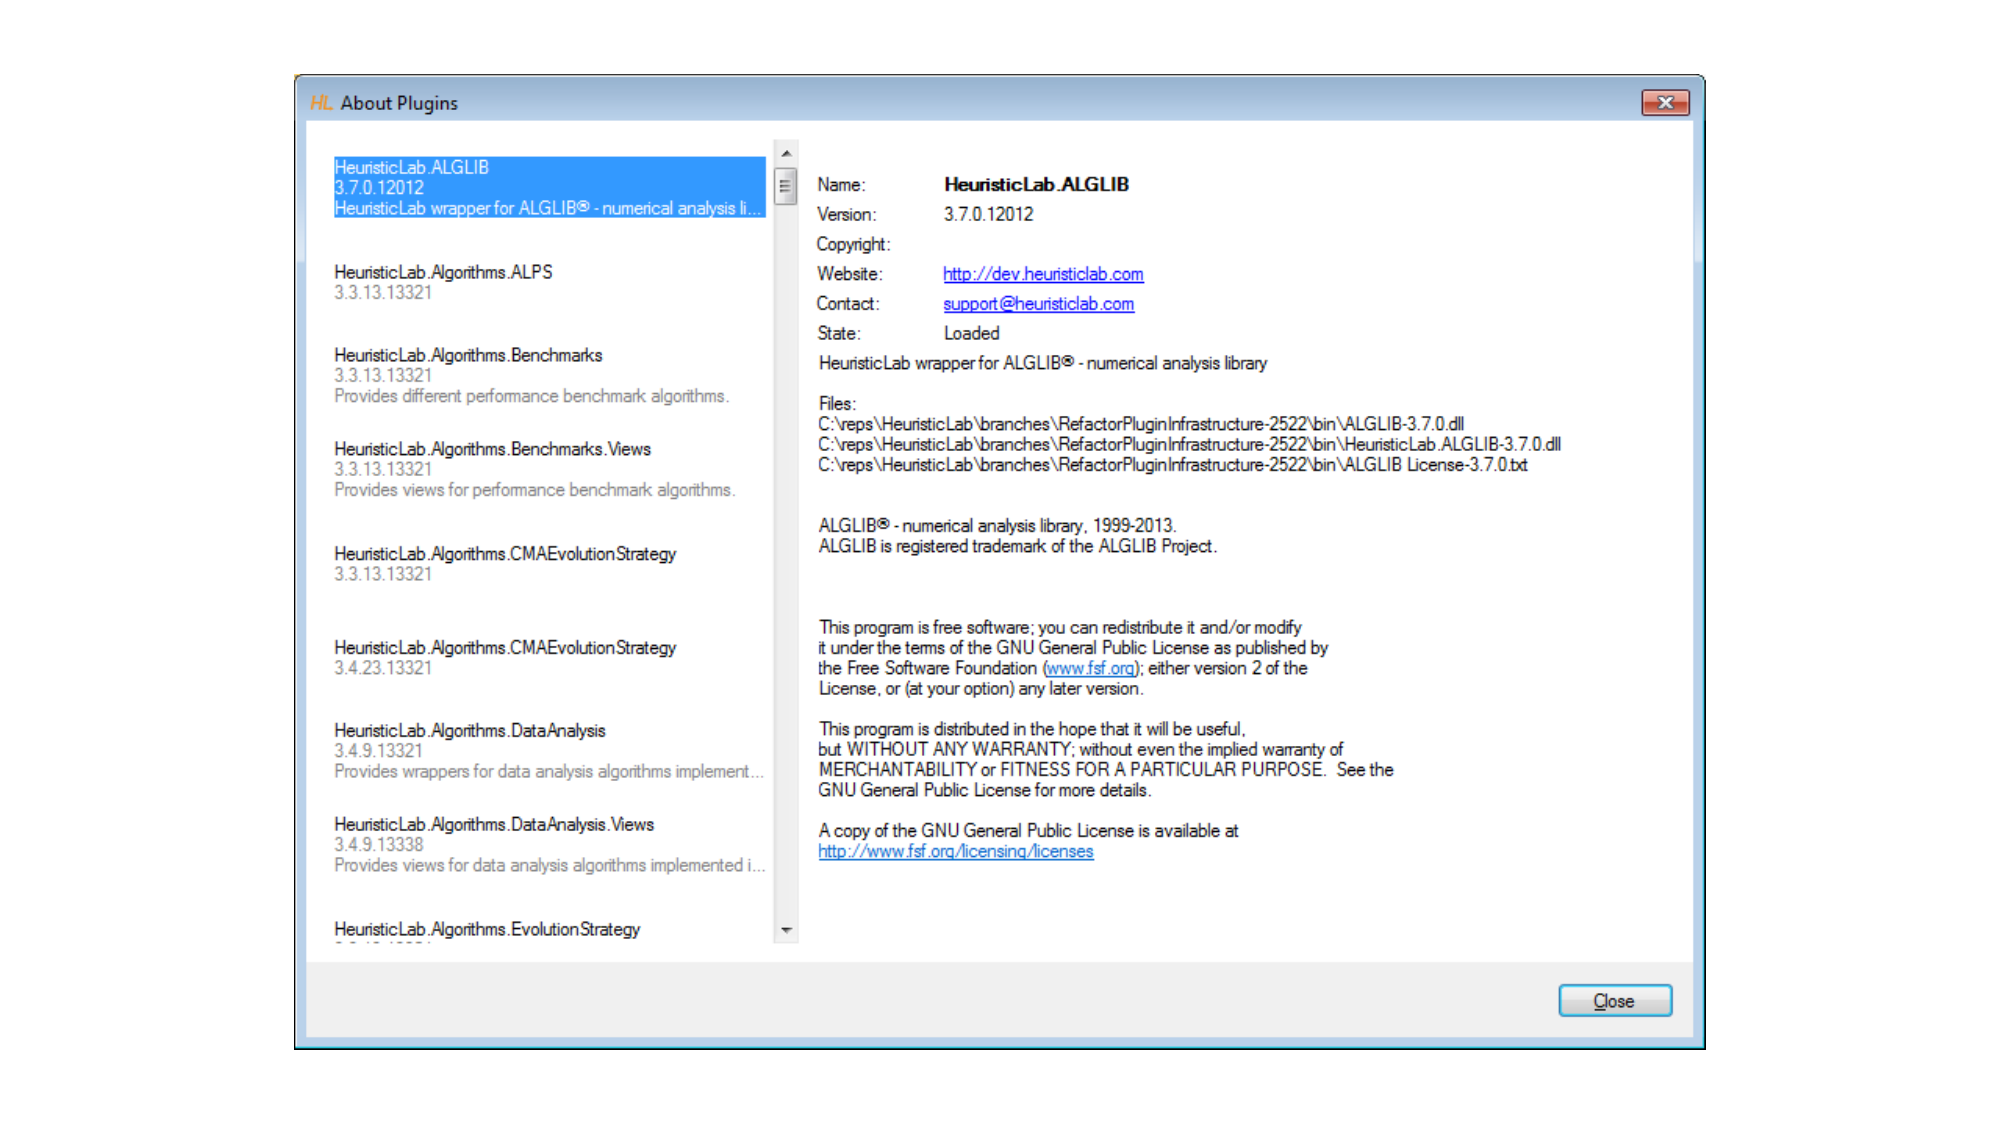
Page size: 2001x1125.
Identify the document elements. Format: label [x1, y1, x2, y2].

picture [294, 74, 1706, 1050]
